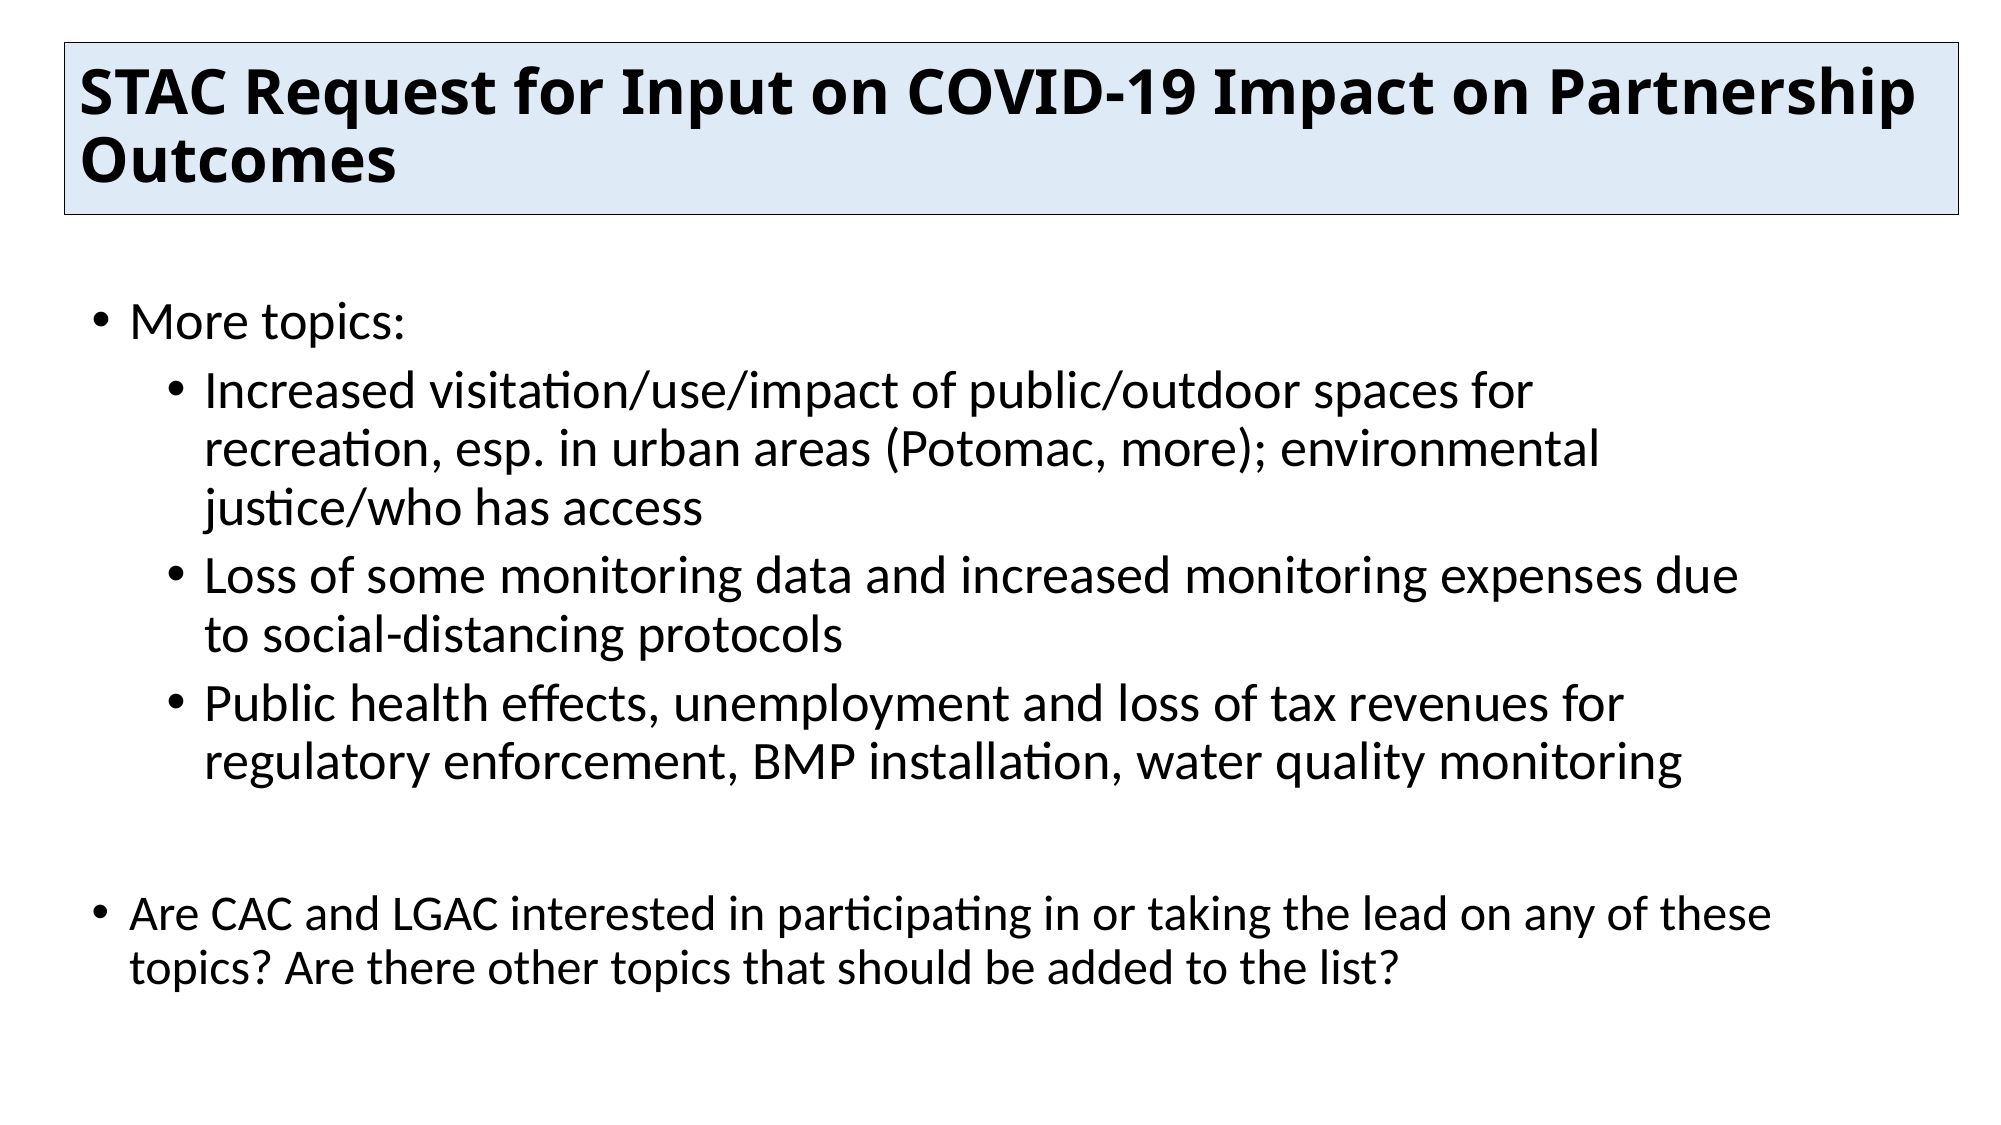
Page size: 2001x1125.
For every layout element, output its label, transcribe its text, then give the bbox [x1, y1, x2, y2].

list More topics: Increased visitation/use/impact of public/outdoor spaces for recreation, esp. in urban areas (Potomac, more); environmental justice/who has access Loss of some monitoring data and increased monitoring expenses due to social-distancing protocols Public health effects, unemployment and loss of tax revenues for regulatory enforcement, BMP installation, water quality monitoring Are CAC and LGAC interested in participating in or taking the lead on any of these topics? Are there other topics that should be added to the list? [76, 285, 1802, 878]
text_box STAC Request for Input on COVID-19 Impact on Partnership Outcomes [64, 42, 1959, 215]
